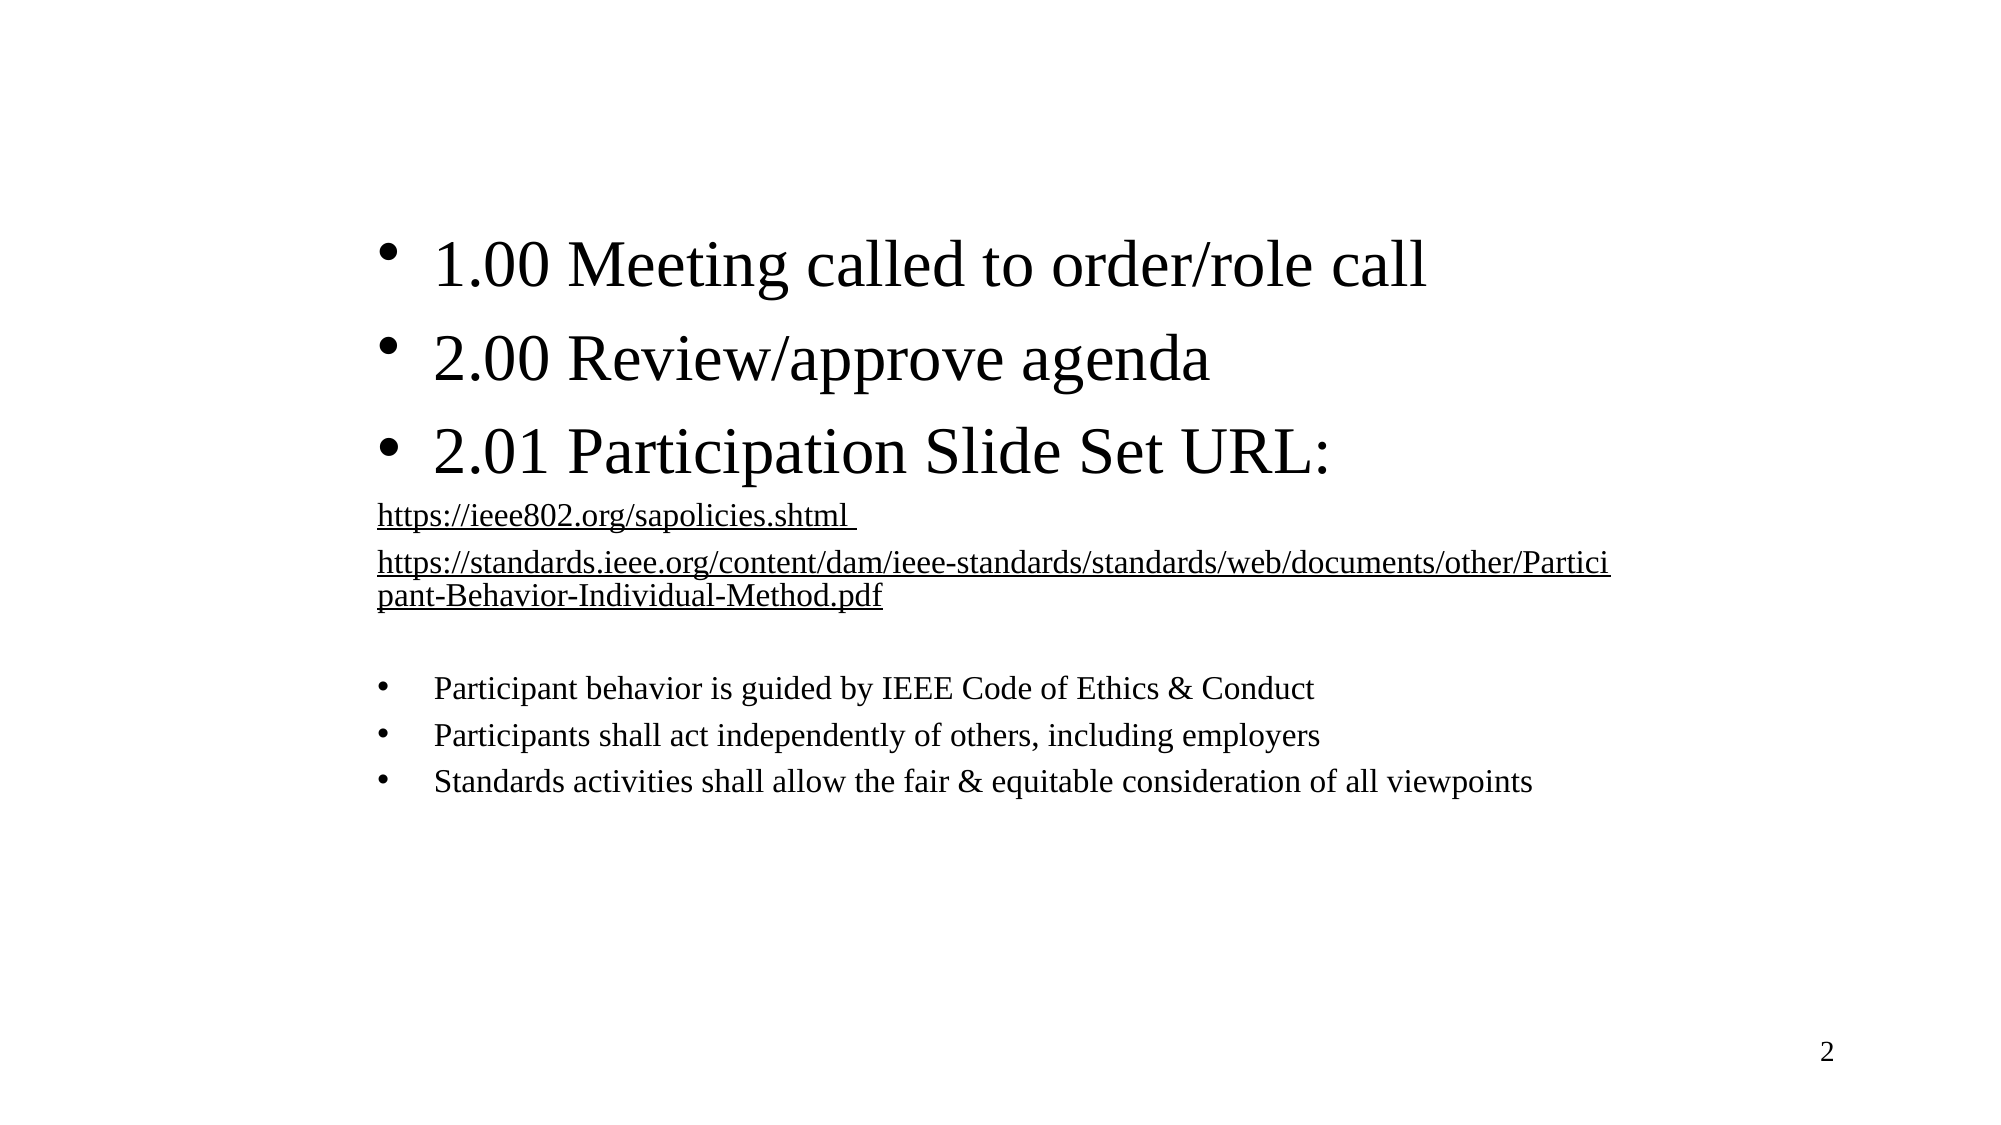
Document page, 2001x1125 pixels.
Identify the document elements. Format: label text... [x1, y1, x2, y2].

list 1.00 Meeting called to order/role call 2.00 Review/approve agenda 2.01 Participation Slide Set URL: https://ieee802.org/sapolicies.shtml https://standards.ieee.org/content/dam/ieee-standards/standards/web/documents/other/Participant-Behavior-Individual-Method.pdf Participant behavior is guided by IEEE Code of Ethics & Conduct Participants shall act independently of others, including employers Standards activities shall allow the fair & equitable consideration of all viewpoints [362, 212, 1638, 1001]
slide_number 2 [1433, 1024, 1851, 1101]
